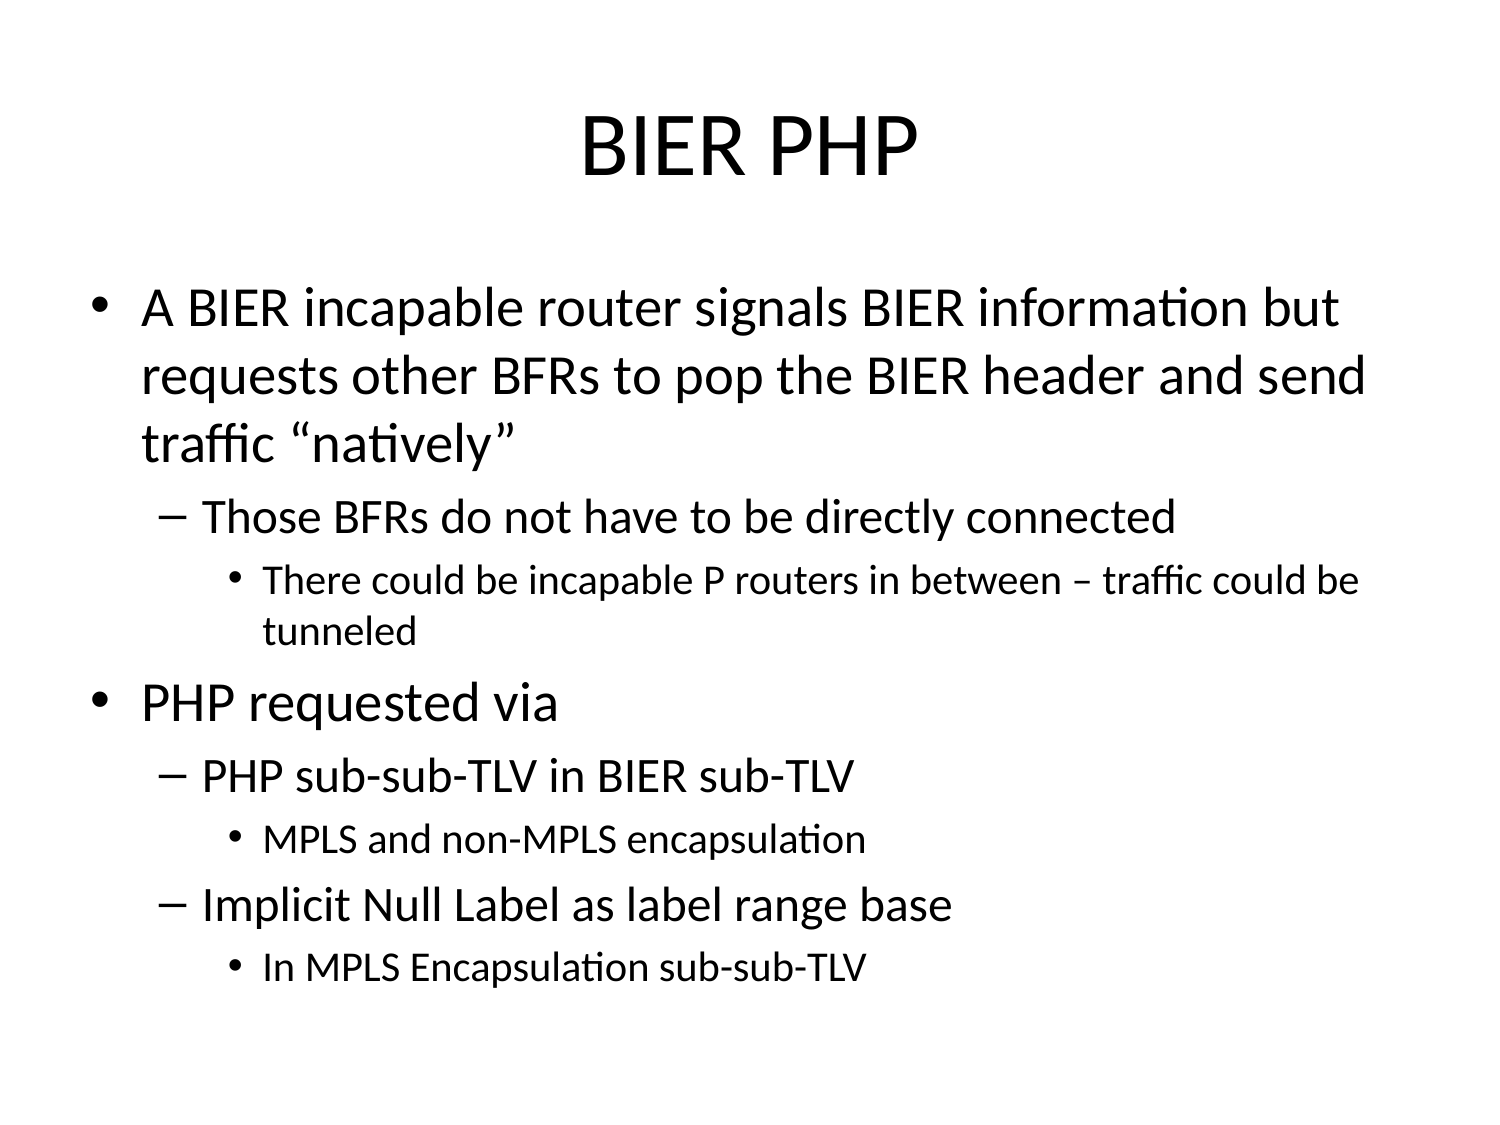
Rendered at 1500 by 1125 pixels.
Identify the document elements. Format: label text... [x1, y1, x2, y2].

title BIER PHP [75, 45, 1425, 233]
list A BIER incapable router signals BIER information but requests other BFRs to pop the BIER header and send traffic “natively” Those BFRs do not have to be directly connected There could be incapable P routers in between – traffic could be tunneled PHP requested via PHP sub-sub-TLV in BIER sub-TLV MPLS and non-MPLS encapsulation Implicit Null Label as label range base In MPLS Encapsulation sub-sub-TLV [75, 262, 1425, 1005]
